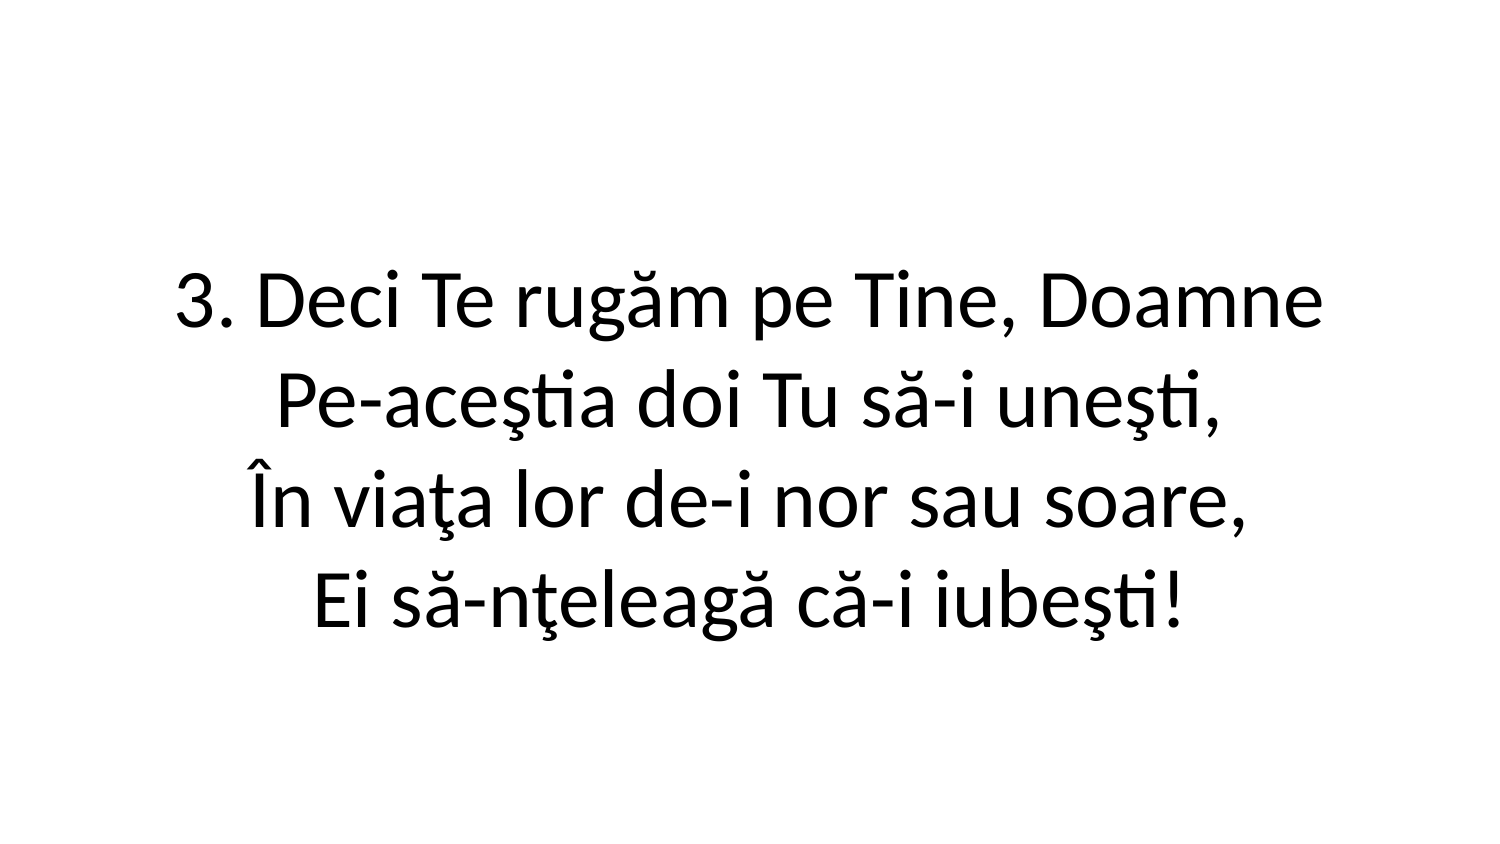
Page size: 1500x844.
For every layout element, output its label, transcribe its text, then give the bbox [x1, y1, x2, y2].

text_box 3. Deci Te rugăm pe Tine, Doamne Pe-aceştia doi Tu să-i uneşti, În viaţa lor de-i nor sau soare, Ei să-nţeleagă că-i iubeşti! [158, 192, 1341, 652]
